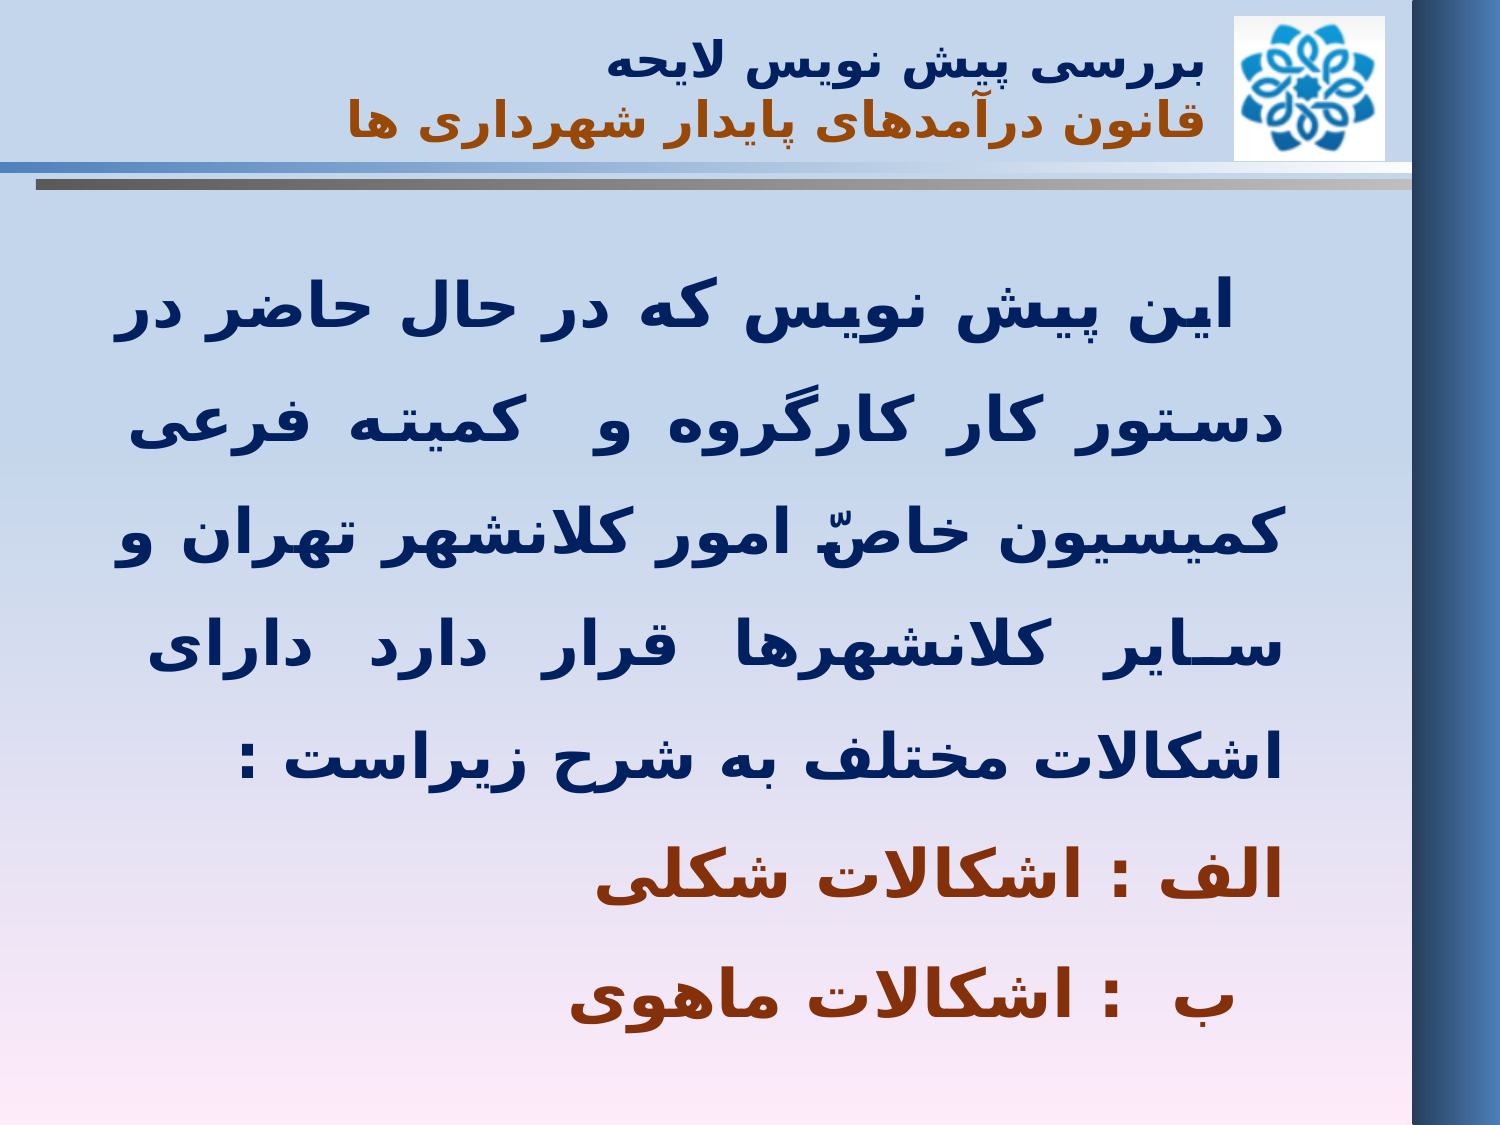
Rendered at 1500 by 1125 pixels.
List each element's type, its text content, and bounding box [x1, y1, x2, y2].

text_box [1412, 0, 1500, 1125]
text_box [0, 16, 1385, 162]
text_box این پیش نویس که در حال حاضر در دستور کار کارگروه و کمیته فرعی کمیسیون خاصّ امور کلانشهر تهران و سایر کلانشهرها قرار دارد دارای اشکالات مختلف به شرح زیراست : الف : اشکالات شکلی ب : اشکالات ماهوی [100, 213, 1301, 1038]
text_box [0, 162, 1407, 190]
